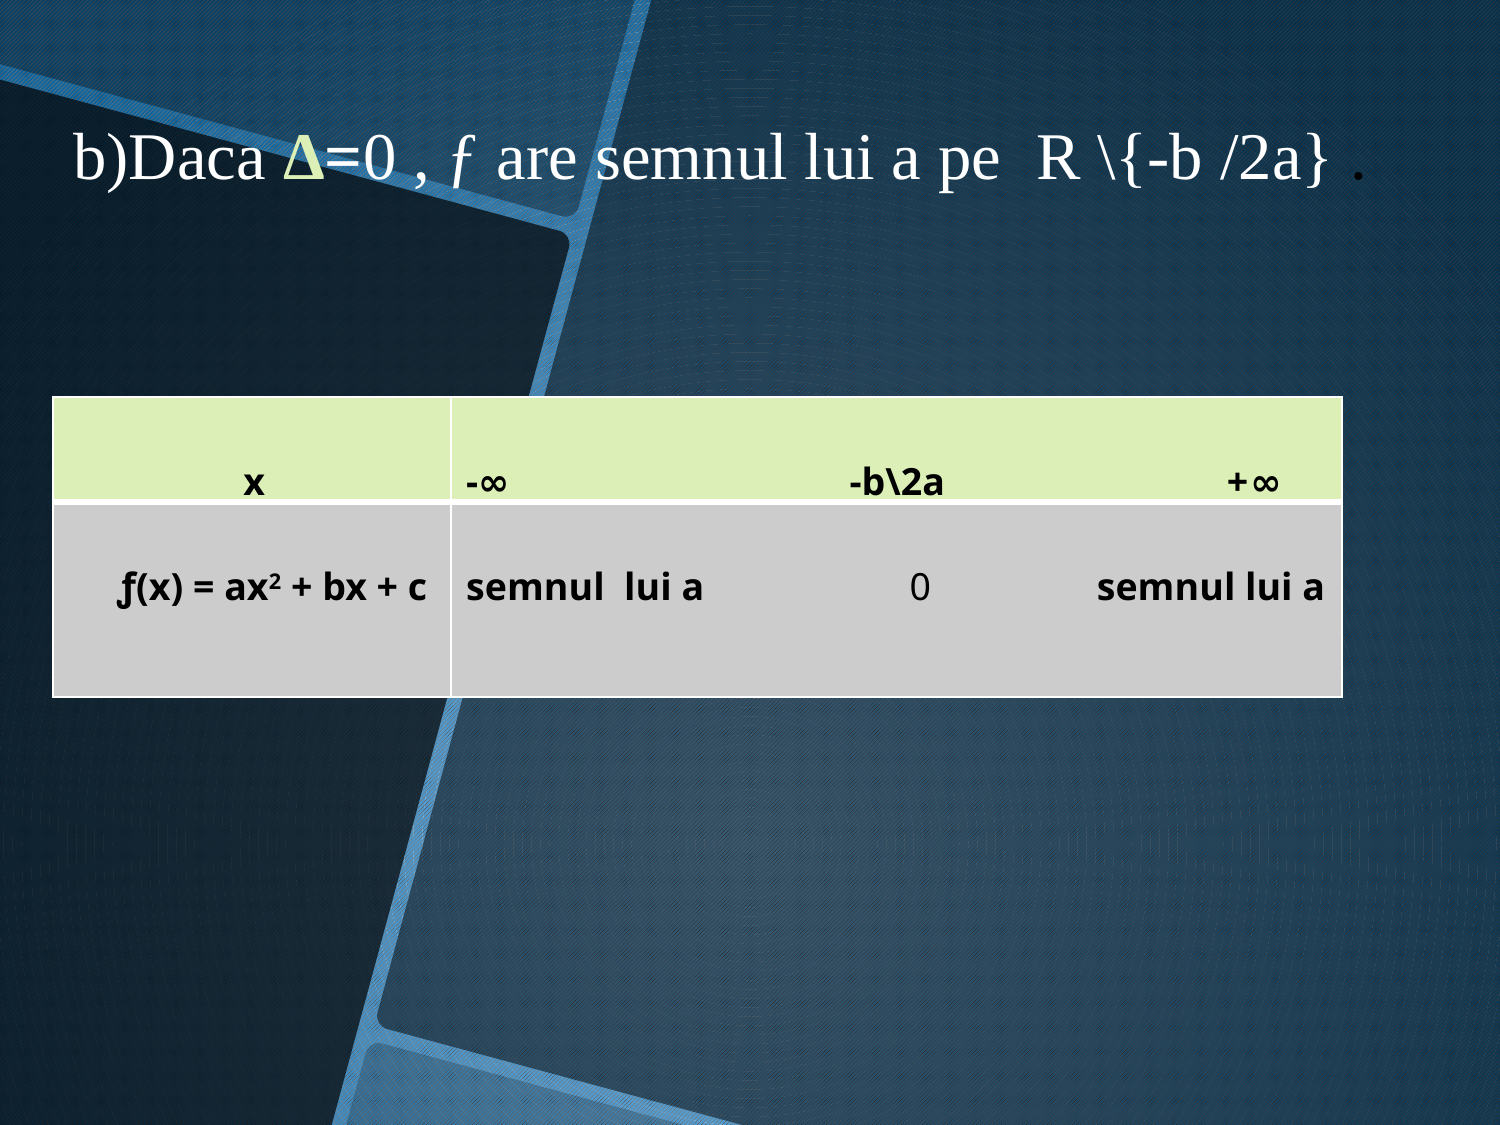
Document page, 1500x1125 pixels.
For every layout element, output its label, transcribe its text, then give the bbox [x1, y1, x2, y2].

list [23, 70, 1425, 1035]
table_header -∞ -b\2a +∞ [452, 398, 1341, 499]
table_cell ƒ(x) = ax2 + bx + c [54, 505, 450, 696]
table_header x [54, 398, 450, 499]
table_cell semnul lui a 0 semnul lui a [452, 505, 1341, 696]
text_box b)Daca Δ=0 , ƒ are semnul lui a pe R \{-b /2a} . [58, 105, 1418, 201]
